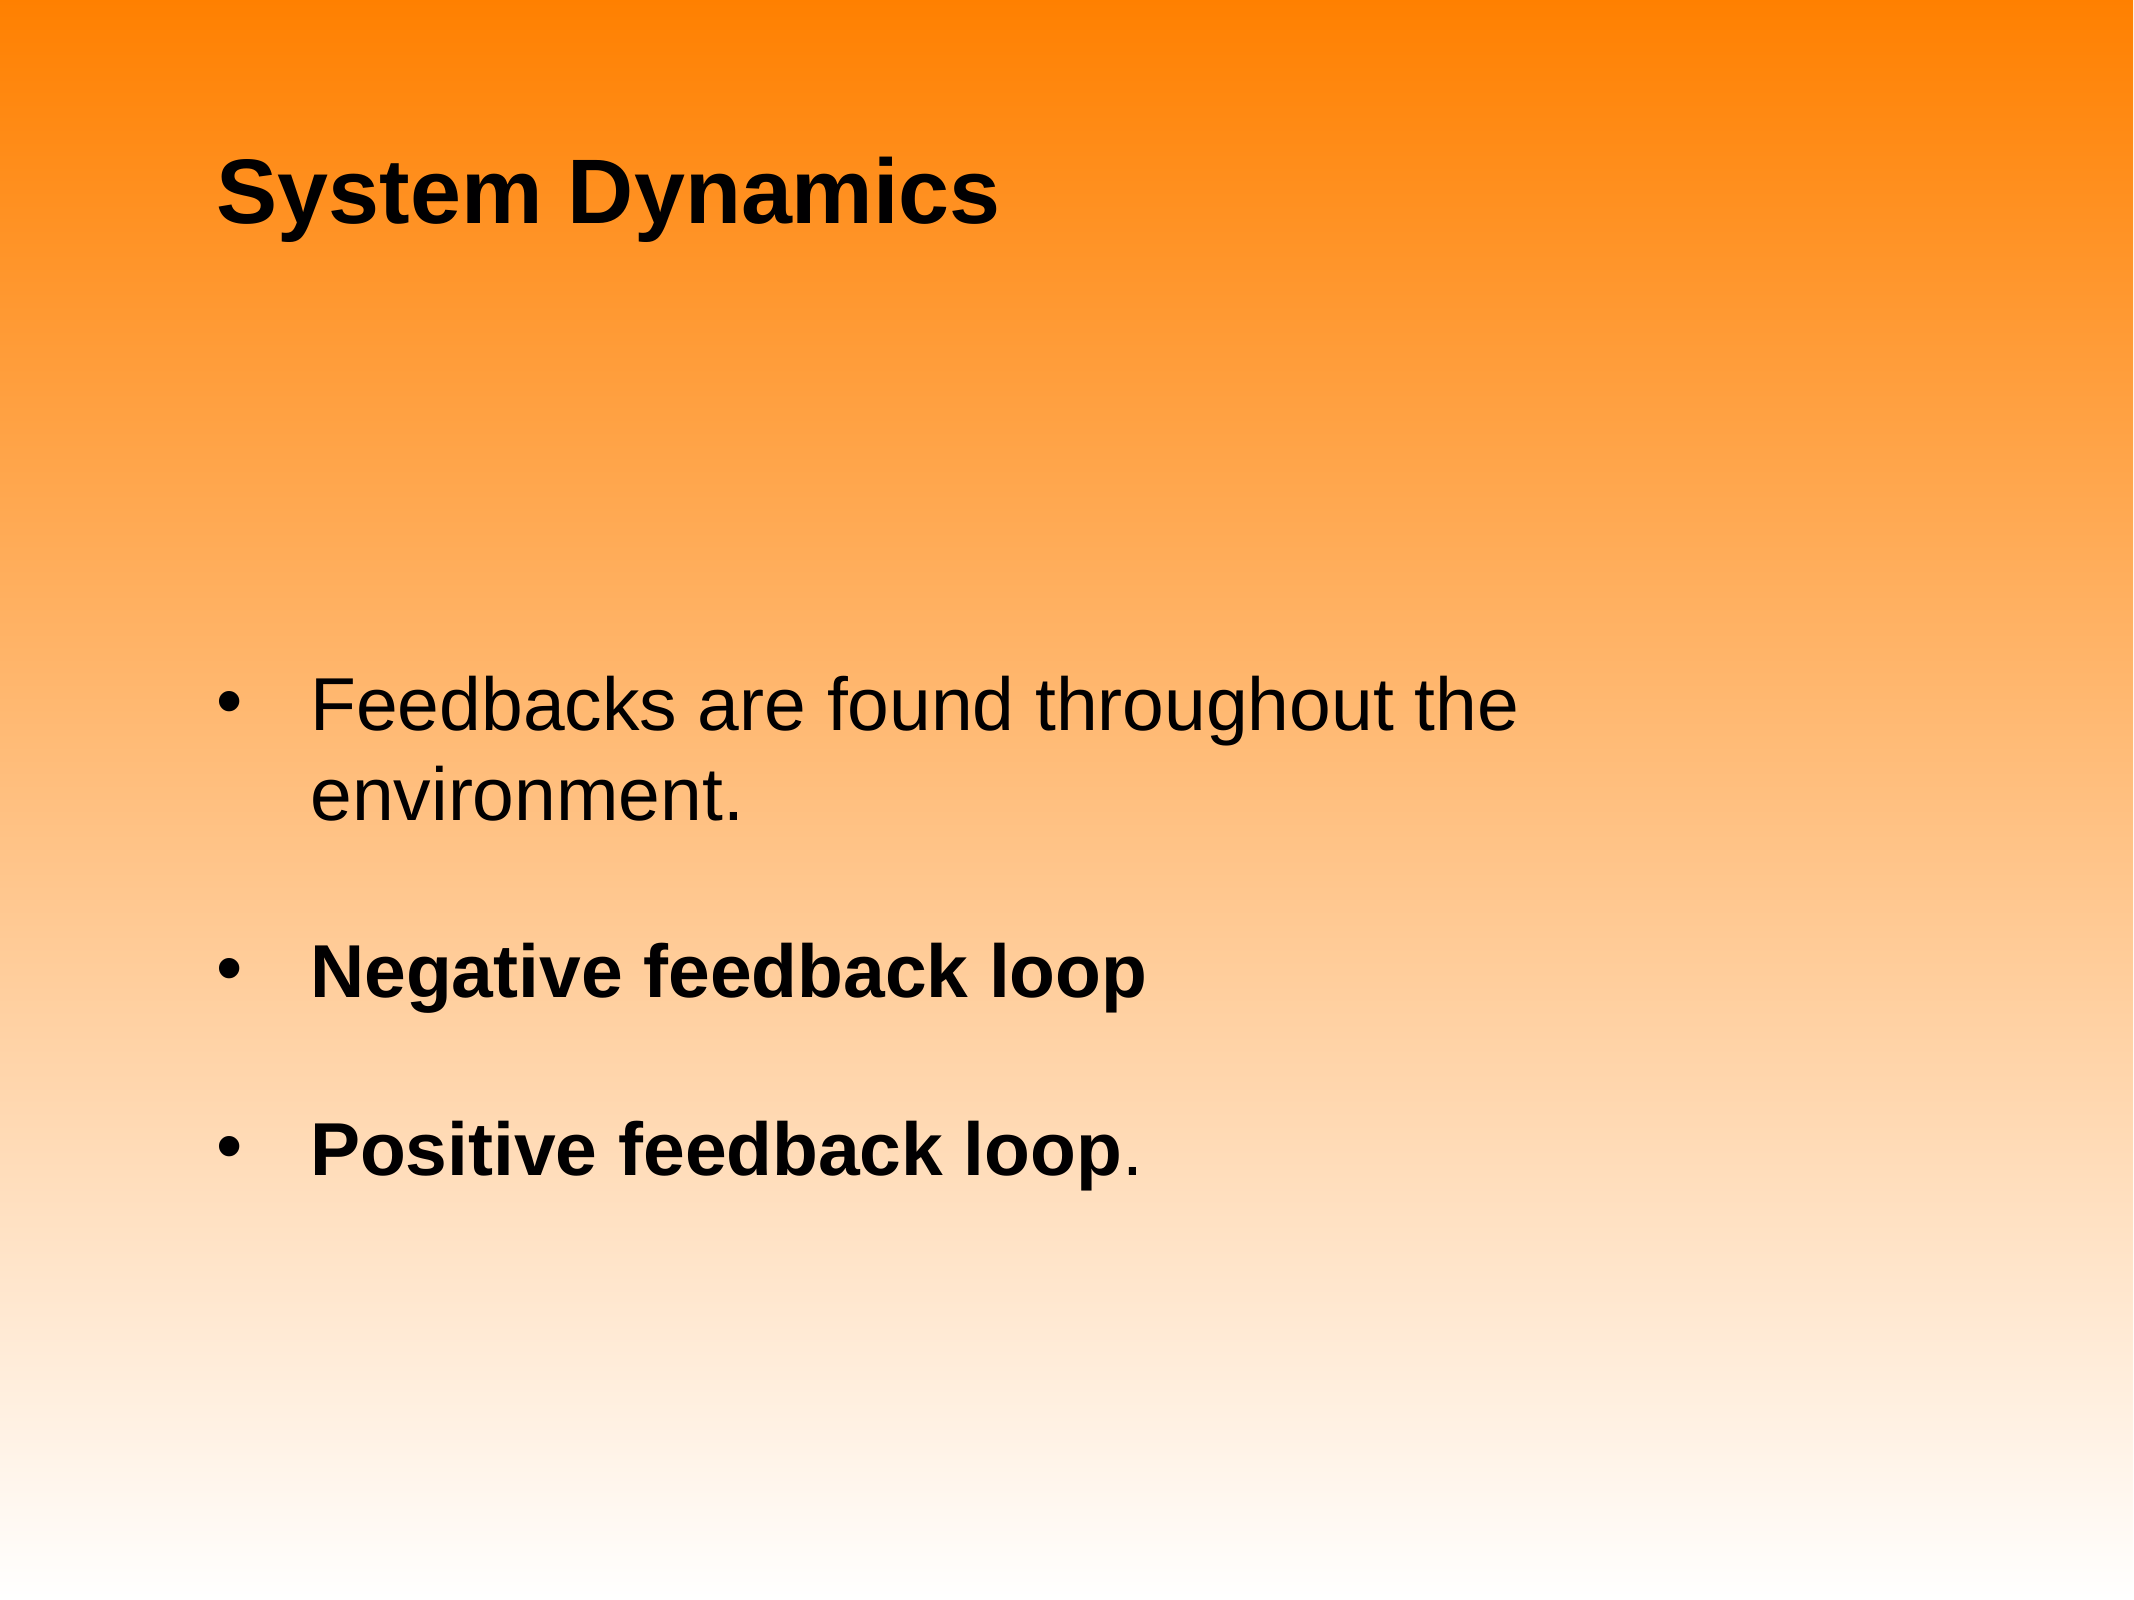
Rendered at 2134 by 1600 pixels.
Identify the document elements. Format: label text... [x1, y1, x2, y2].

list Feedbacks are found throughout the environment. Negative feedback loop Positive feedback loop. [208, 444, 1925, 1402]
title System Dynamics [208, 39, 1925, 444]
